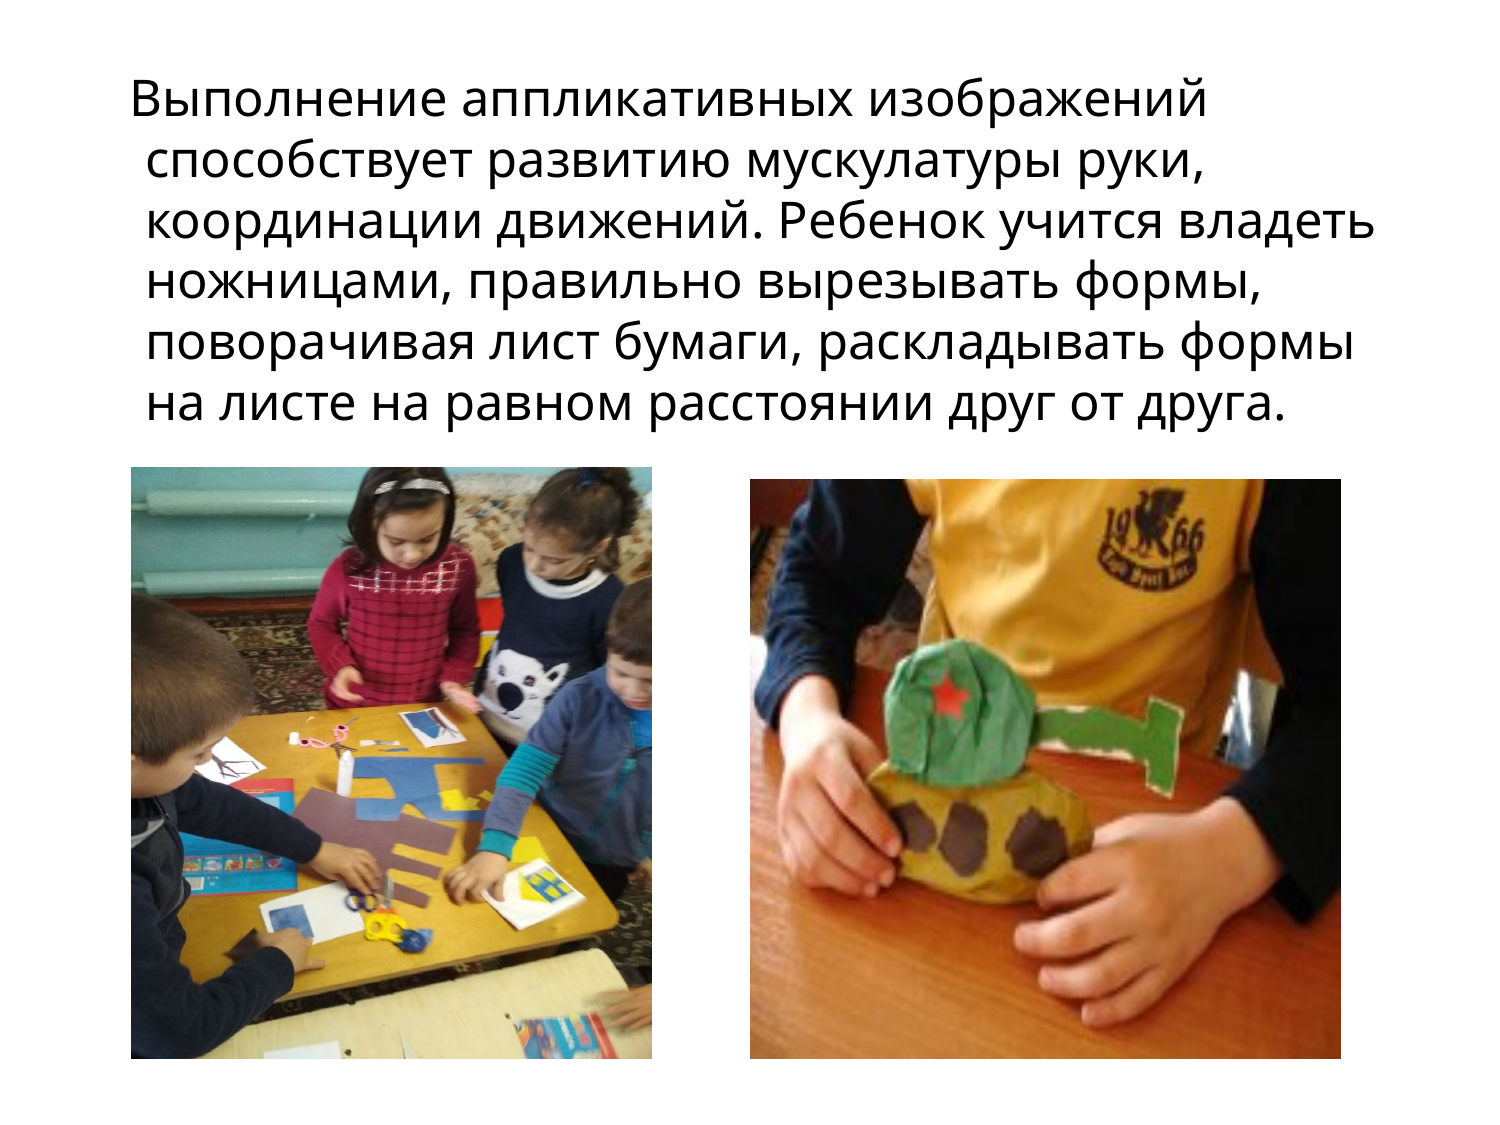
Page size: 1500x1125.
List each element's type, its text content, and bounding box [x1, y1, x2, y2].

list Выполнение аппликативных изображений способствует развитию мускулатуры руки, координации движений. Ребенок учится владеть ножницами, правильно вырезывать формы, поворачивая лист бумаги, раскладывать формы на листе на равном расстоянии друг от друга. [75, 58, 1425, 446]
picture [749, 479, 1341, 1059]
picture [131, 467, 652, 1059]
